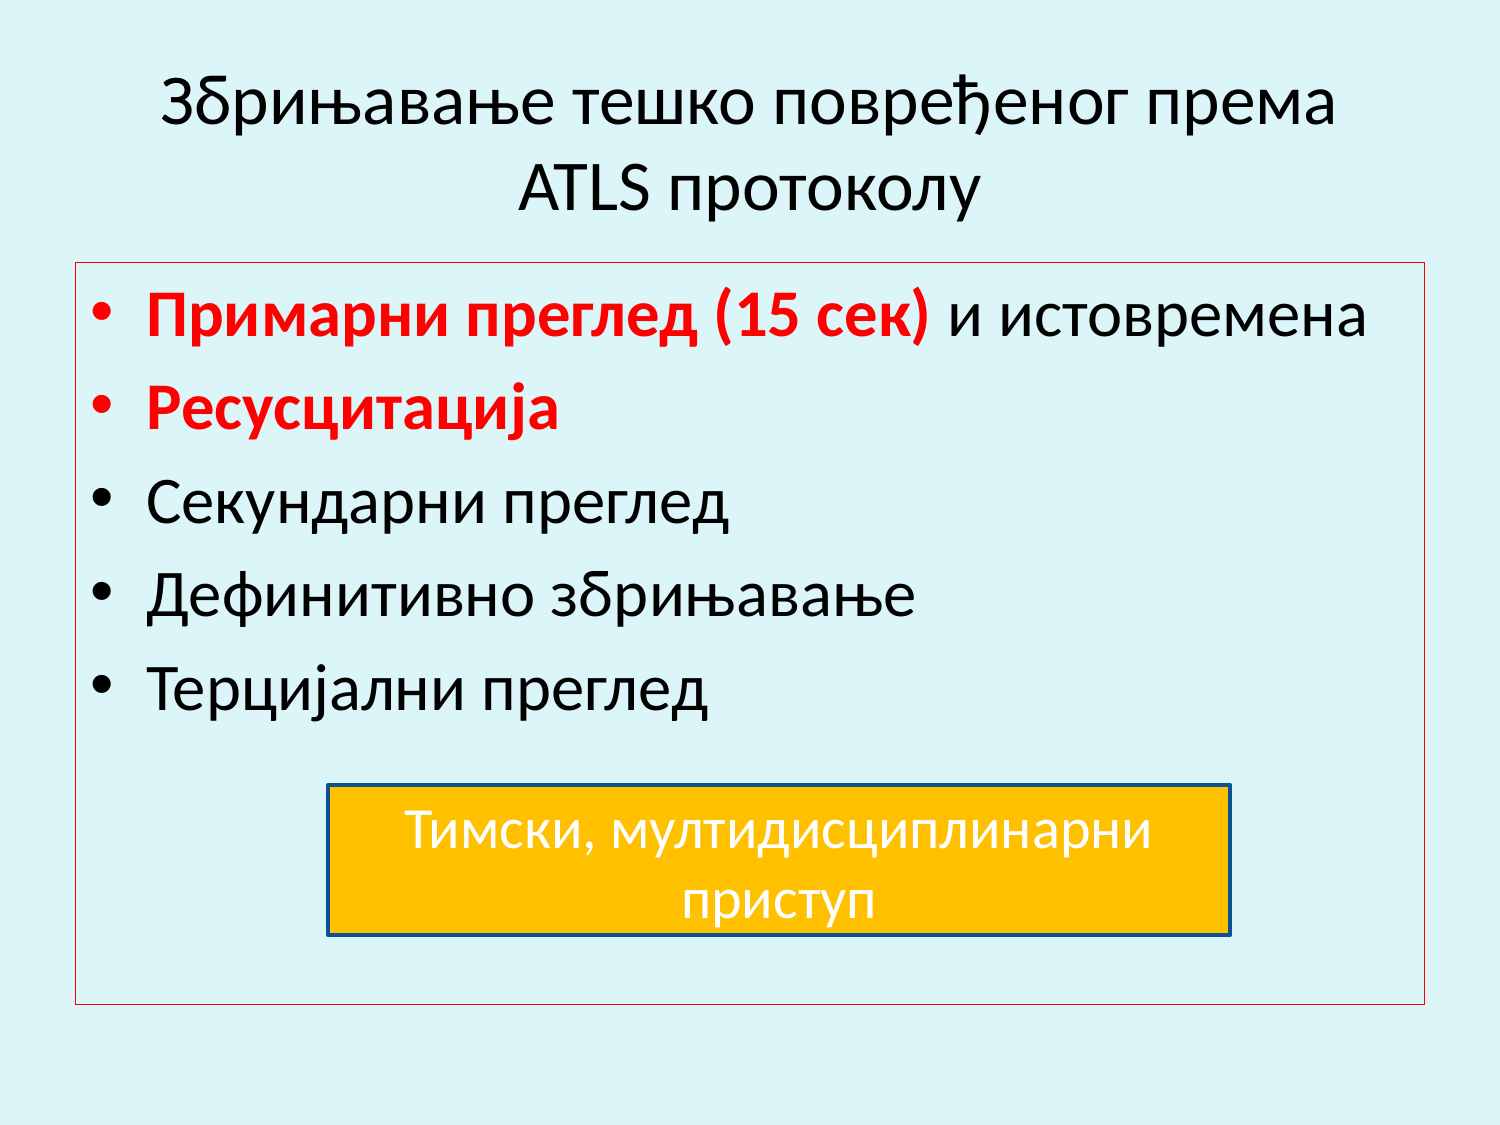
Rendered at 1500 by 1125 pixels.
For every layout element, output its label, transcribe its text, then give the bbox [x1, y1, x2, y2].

list Примарни преглед (15 сек) и истовремена Ресусцитација Секундарни преглед Дефинитивно збрињавање Терцијални преглед [75, 262, 1425, 1005]
title Збрињавање тешко повређеног према ATLS протоколу [75, 45, 1425, 233]
text_box Тимски, мултидисциплинарни приступ [326, 783, 1232, 937]
